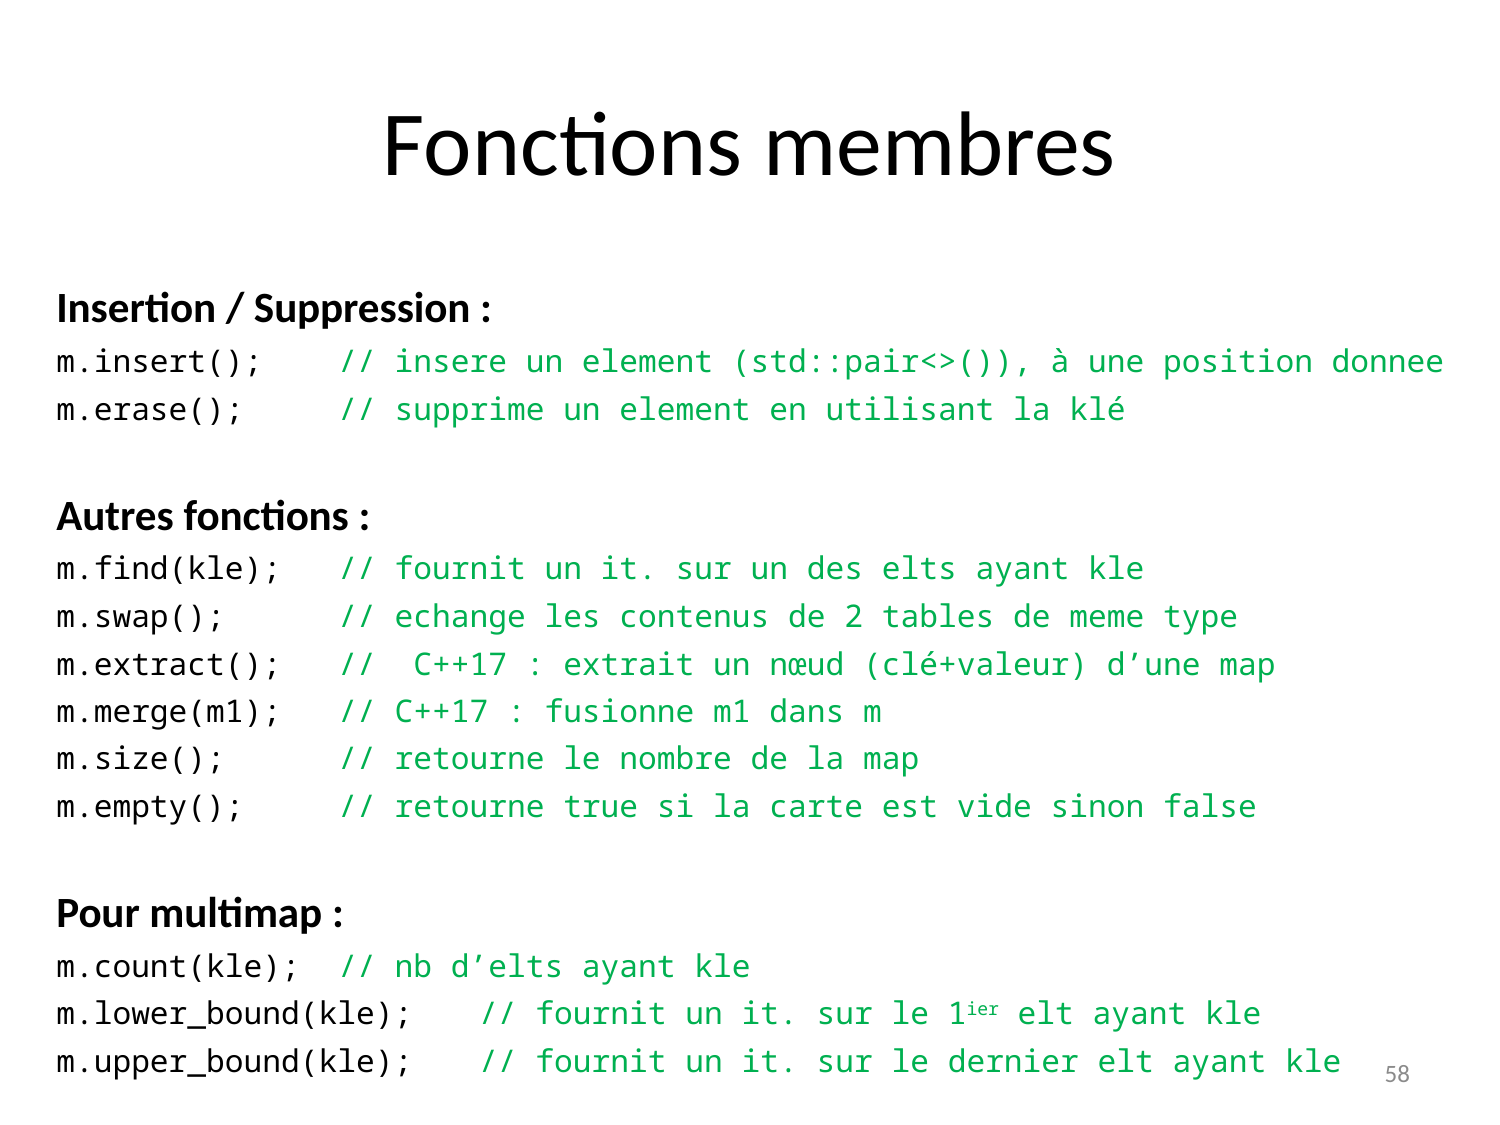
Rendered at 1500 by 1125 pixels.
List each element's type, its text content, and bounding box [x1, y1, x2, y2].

slide_number 58 [1074, 1042, 1425, 1103]
list Insertion / Suppression : m.insert(); // insere un element (std::pair<>()), à une position donnee m.erase(); // supprime un element en utilisant la klé Autres fonctions : m.find(kle); // fournit un it. sur un des elts ayant kle m.swap(); // echange les contenus de 2 tables de meme type m.extract(); // C++17 : extrait un nœud (clé+valeur) d’une map m.merge(m1); // C++17 : fusionne m1 dans m m.size(); // retourne le nombre de la map m.empty(); // retourne true si la carte est vide sinon false Pour multimap : m.count(kle); // nb d’elts ayant kle m.lower_bound(kle); // fournit un it. sur le 1ier elt ayant kle m.upper_bound(kle); // fournit un it. sur le dernier elt ayant kle [41, 267, 1483, 1094]
title Fonctions membres [75, 45, 1425, 233]
